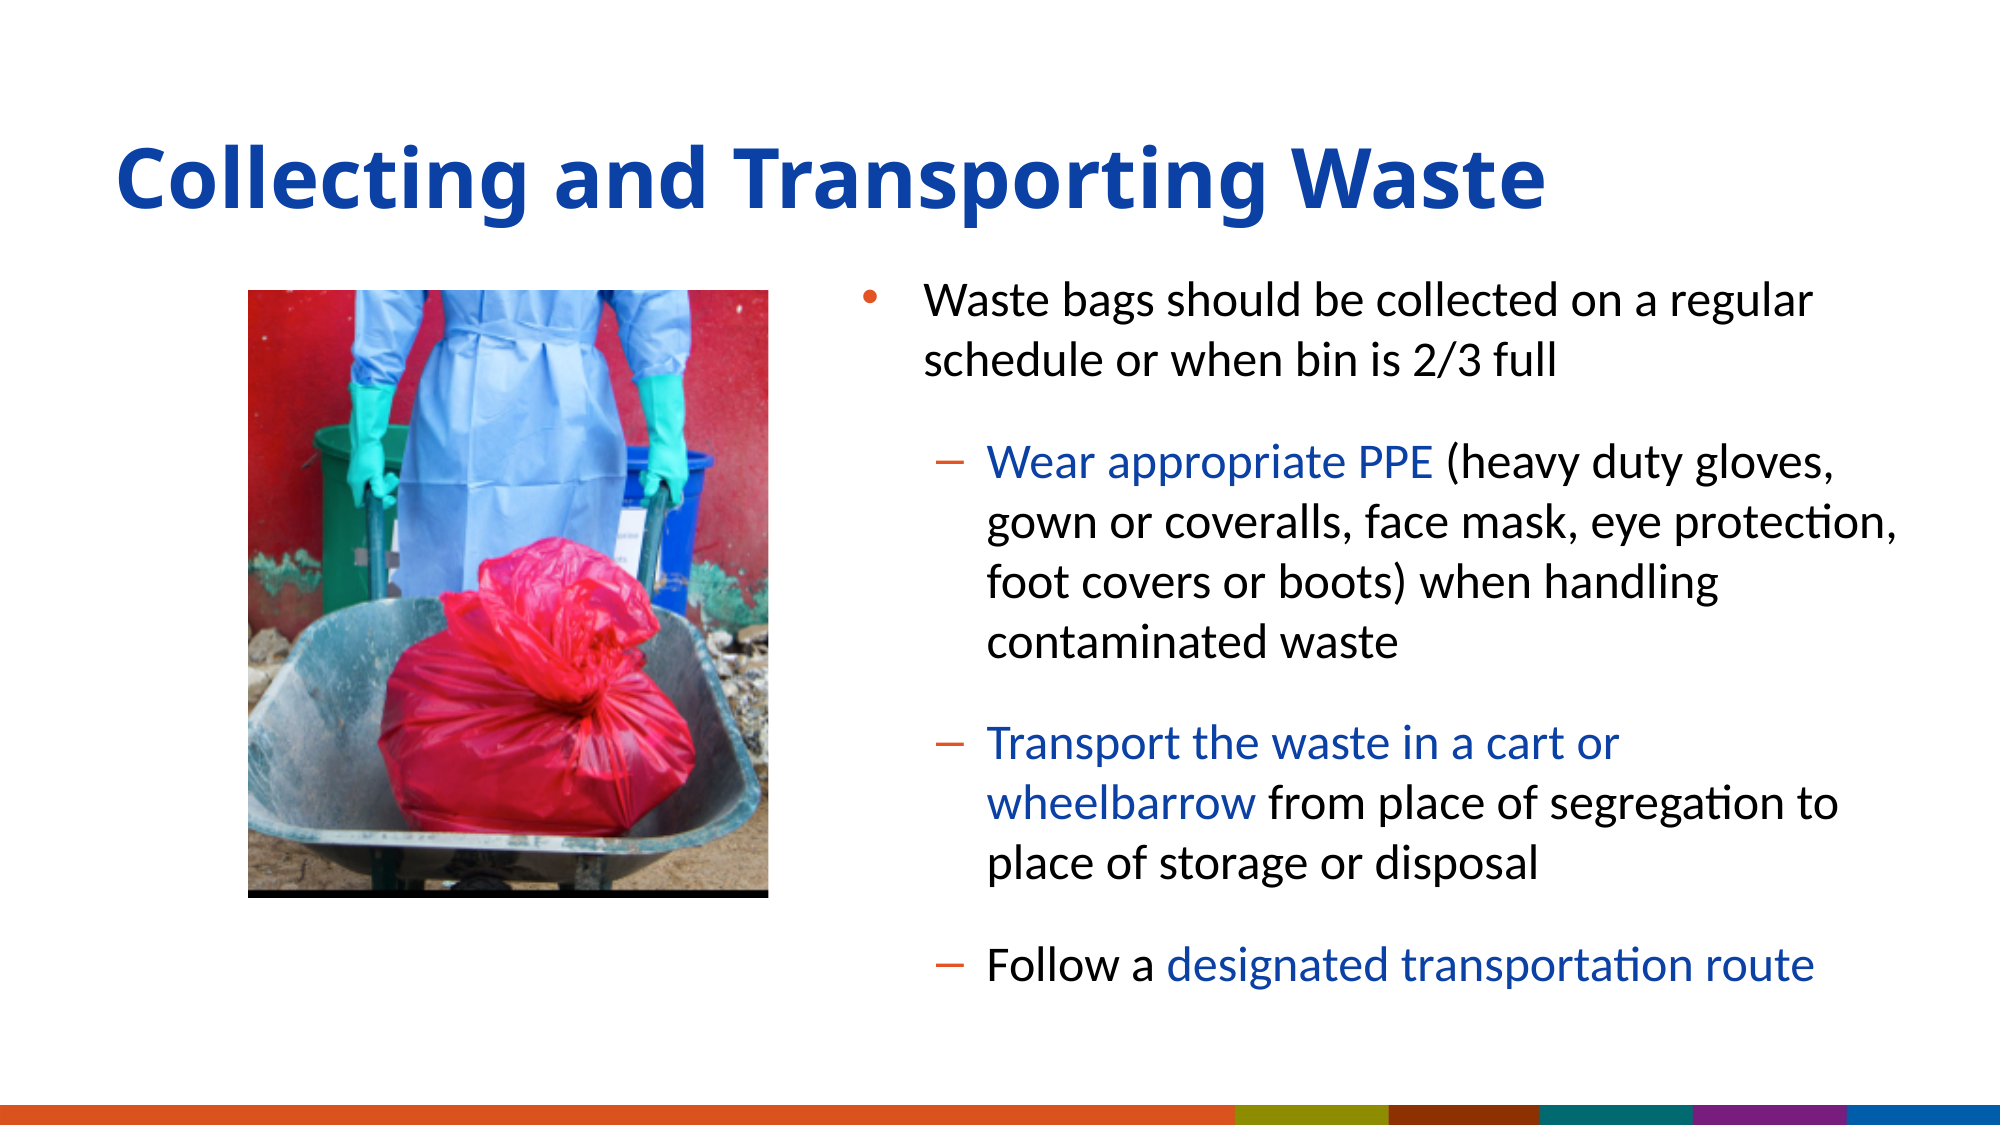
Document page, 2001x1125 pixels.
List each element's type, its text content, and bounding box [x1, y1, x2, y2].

picture [247, 289, 769, 898]
list Waste bags should be collected on a regular schedule or when bin is 2/3 full Wear appropriate PPE (heavy duty gloves, gown or coveralls, face mask, eye protection, foot covers or boots) when handling contaminated waste Transport the waste in a cart or wheelbarrow from place of segregation to place of storage or disposal Follow a designated transportation route [846, 259, 1927, 1080]
picture [0, 1105, 2000, 1125]
title Collecting and Transporting Waste [99, 45, 1900, 233]
